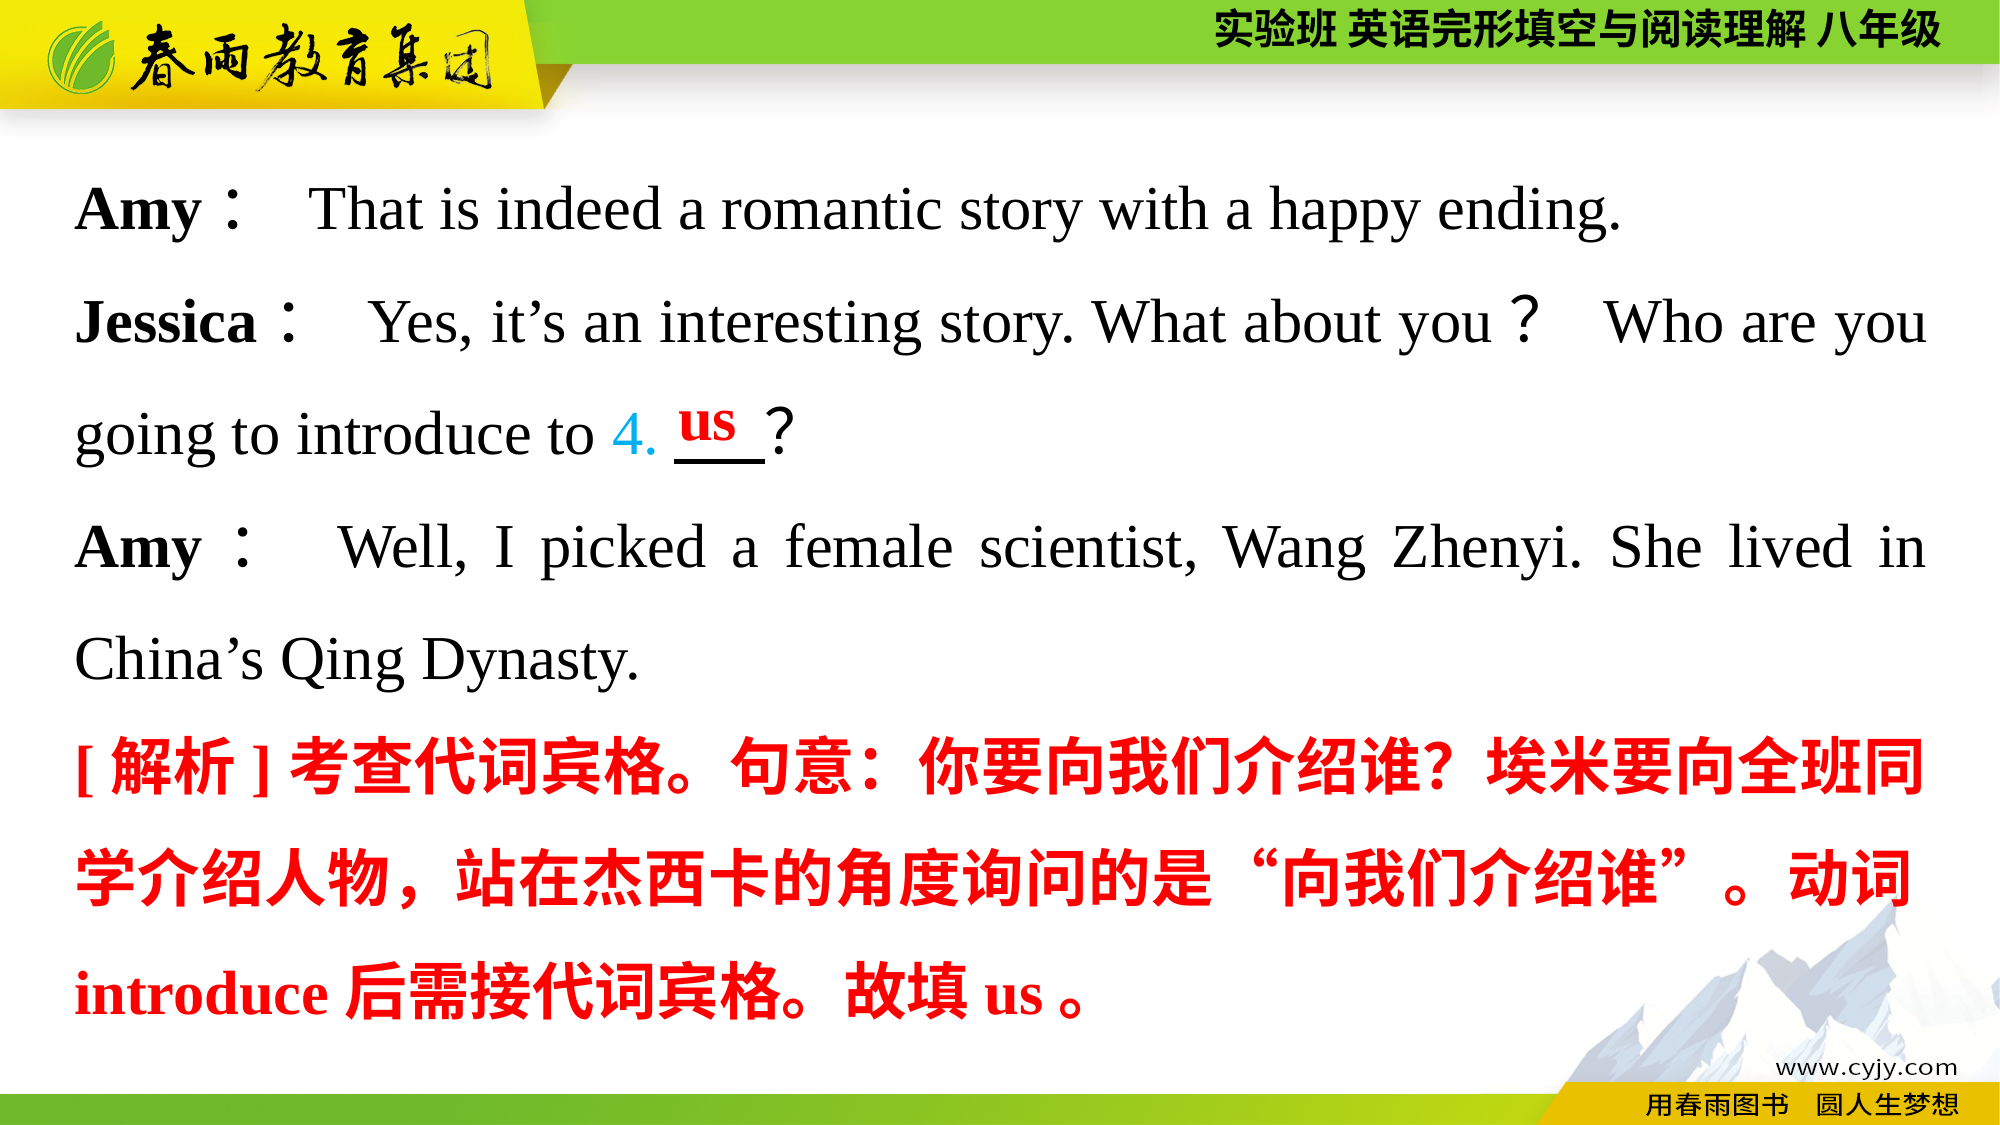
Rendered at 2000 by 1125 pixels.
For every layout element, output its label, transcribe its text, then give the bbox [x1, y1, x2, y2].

list Amy： That is indeed a romantic story with a happy ending. Jessica： Yes, it’s an interesting story. What about you？ Who are you going to introduce to 4. ？ Amy： Well, I picked a female scientist, Wang Zhenyi. She lived in China’s Qing Dynasty. [59, 122, 1944, 682]
text_box us [663, 370, 753, 461]
text_box [解析]考查代词宾格。句意：你要向我们介绍谁？埃米要向全班同学介绍人物，站在杰西卡的角度询问的是“向我们介绍谁”。动词introduce后需接代词宾格。故填us。 [59, 682, 1944, 1035]
picture [0, 0, 2000, 1125]
